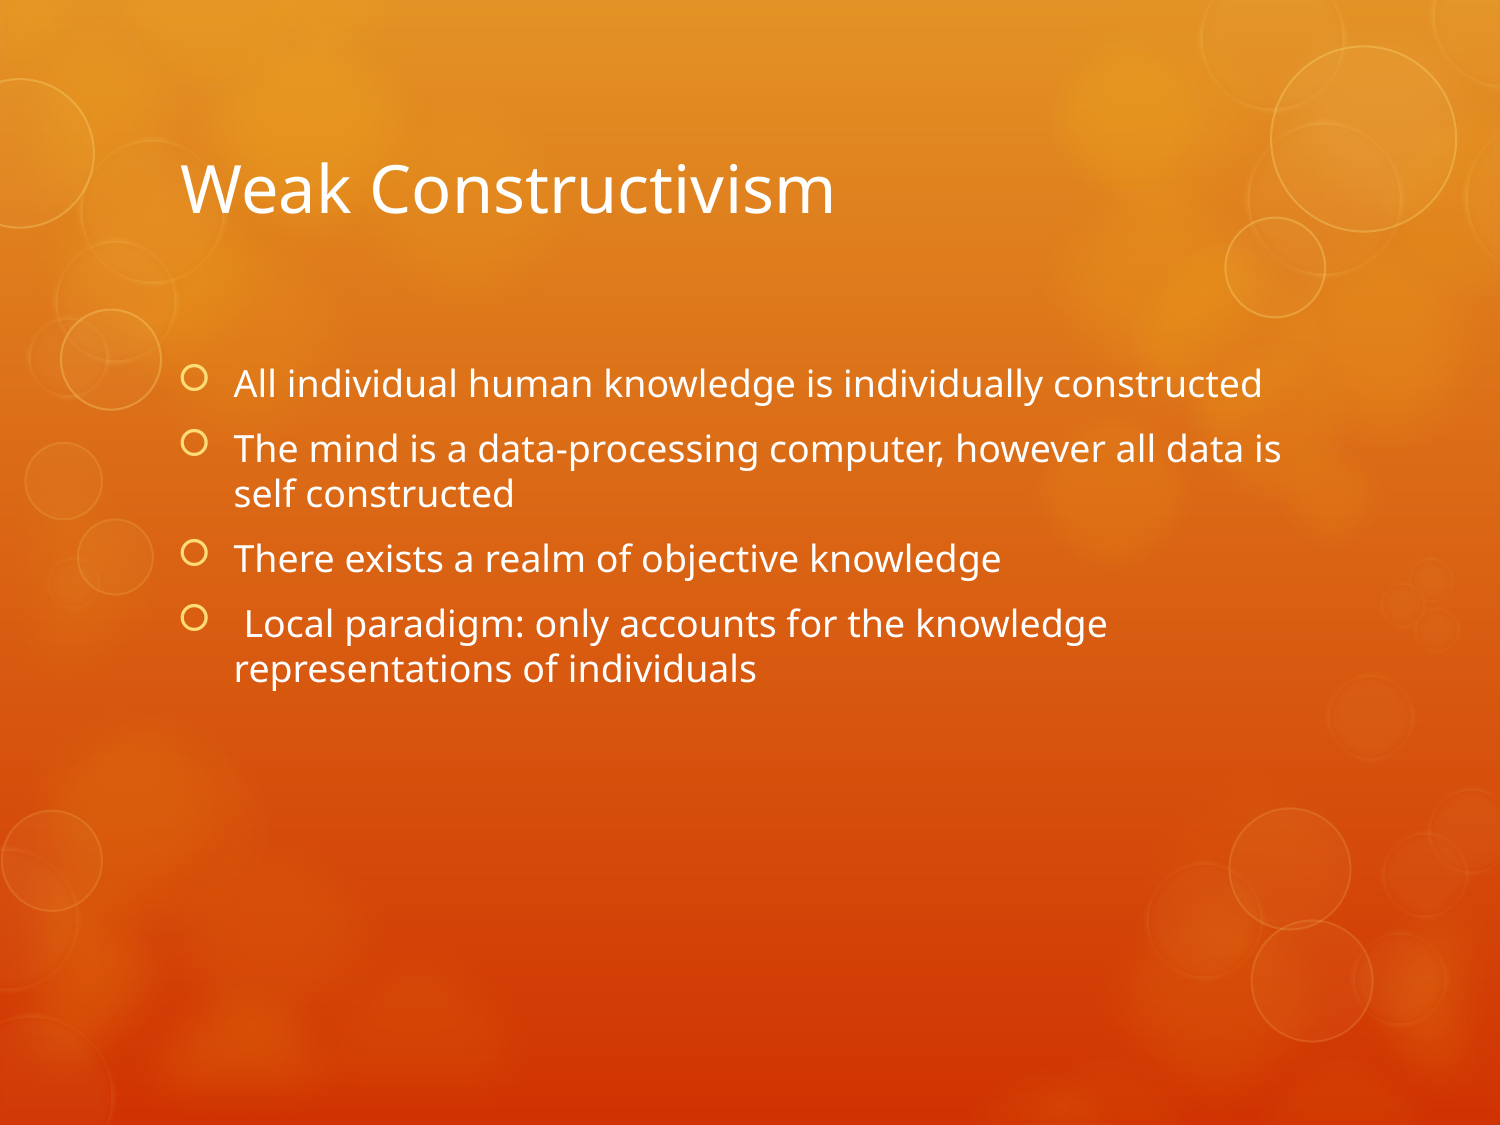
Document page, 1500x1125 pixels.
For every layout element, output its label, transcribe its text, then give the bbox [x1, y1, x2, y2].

title Weak Constructivism [165, 110, 1335, 263]
list All individual human knowledge is individually constructed The mind is a data-processing computer, however all data is self constructed There exists a realm of objective knowledge Local paradigm: only accounts for the knowledge representations of individuals [162, 224, 1332, 890]
